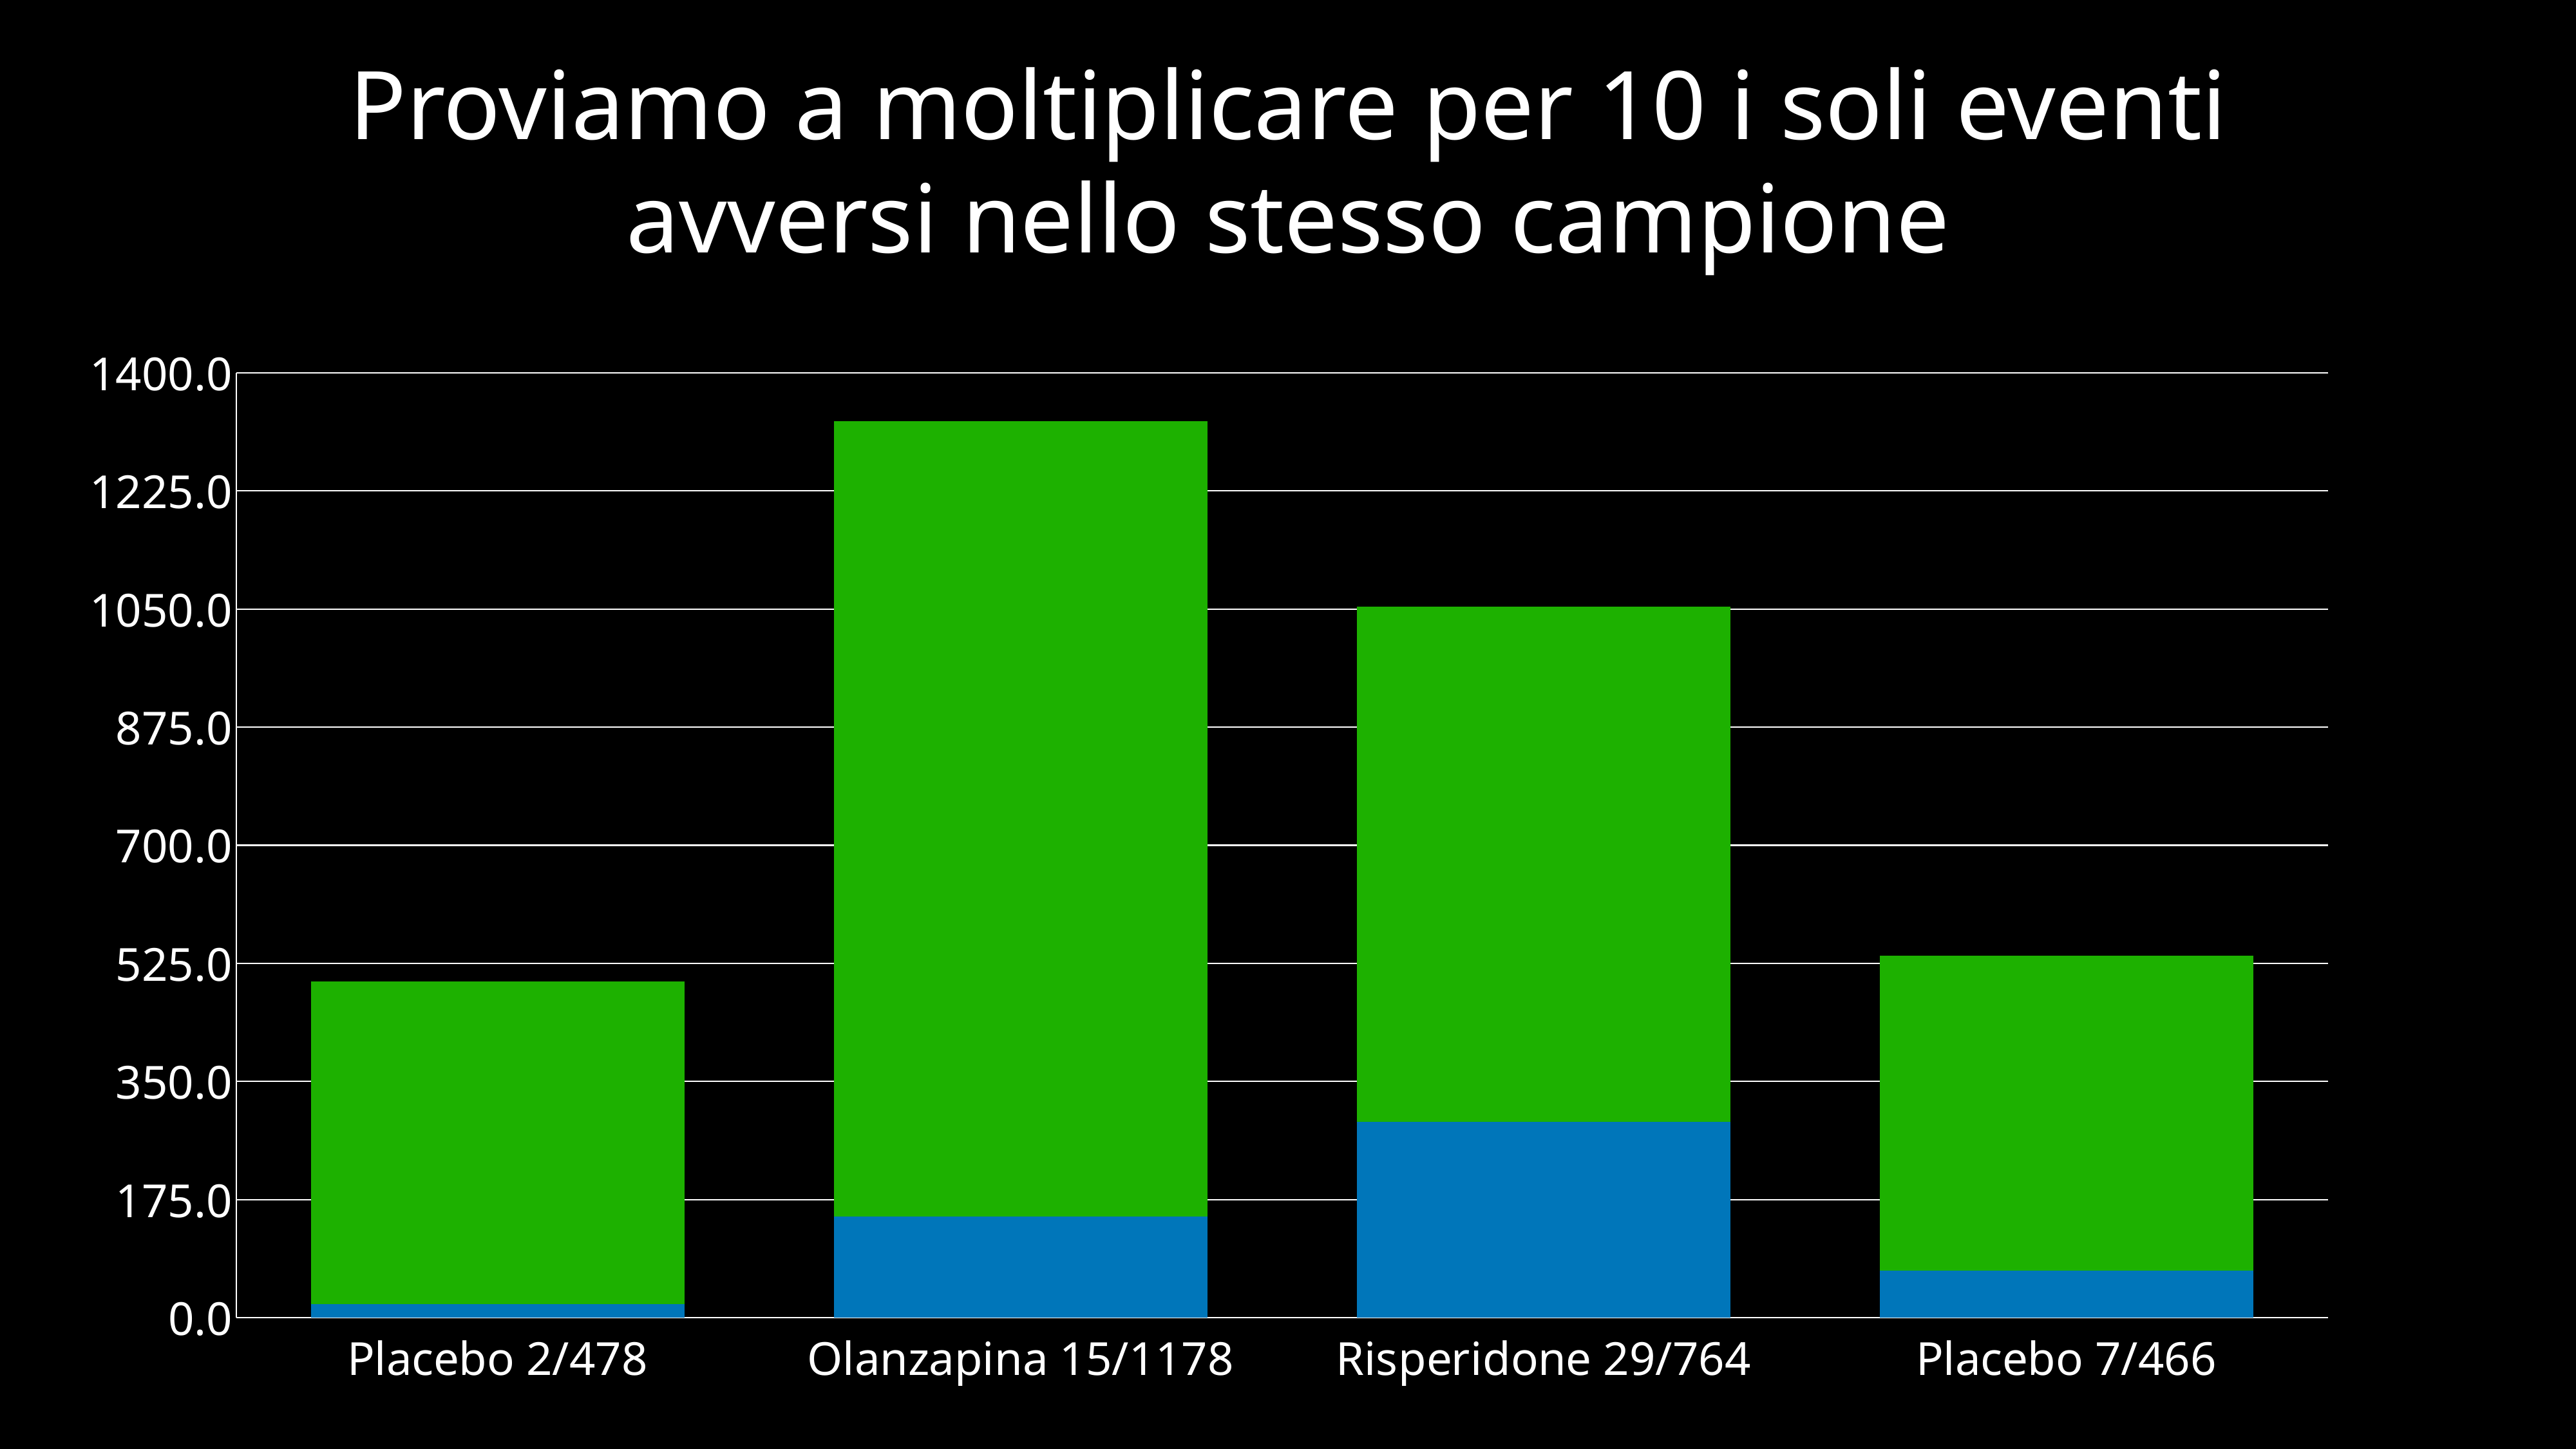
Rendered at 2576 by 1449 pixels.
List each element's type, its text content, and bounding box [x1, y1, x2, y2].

title Proviamo a moltiplicare per 10 i soli eventi avversi nello stesso campione [178, 37, 2398, 279]
chart [61, 320, 2340, 1408]
